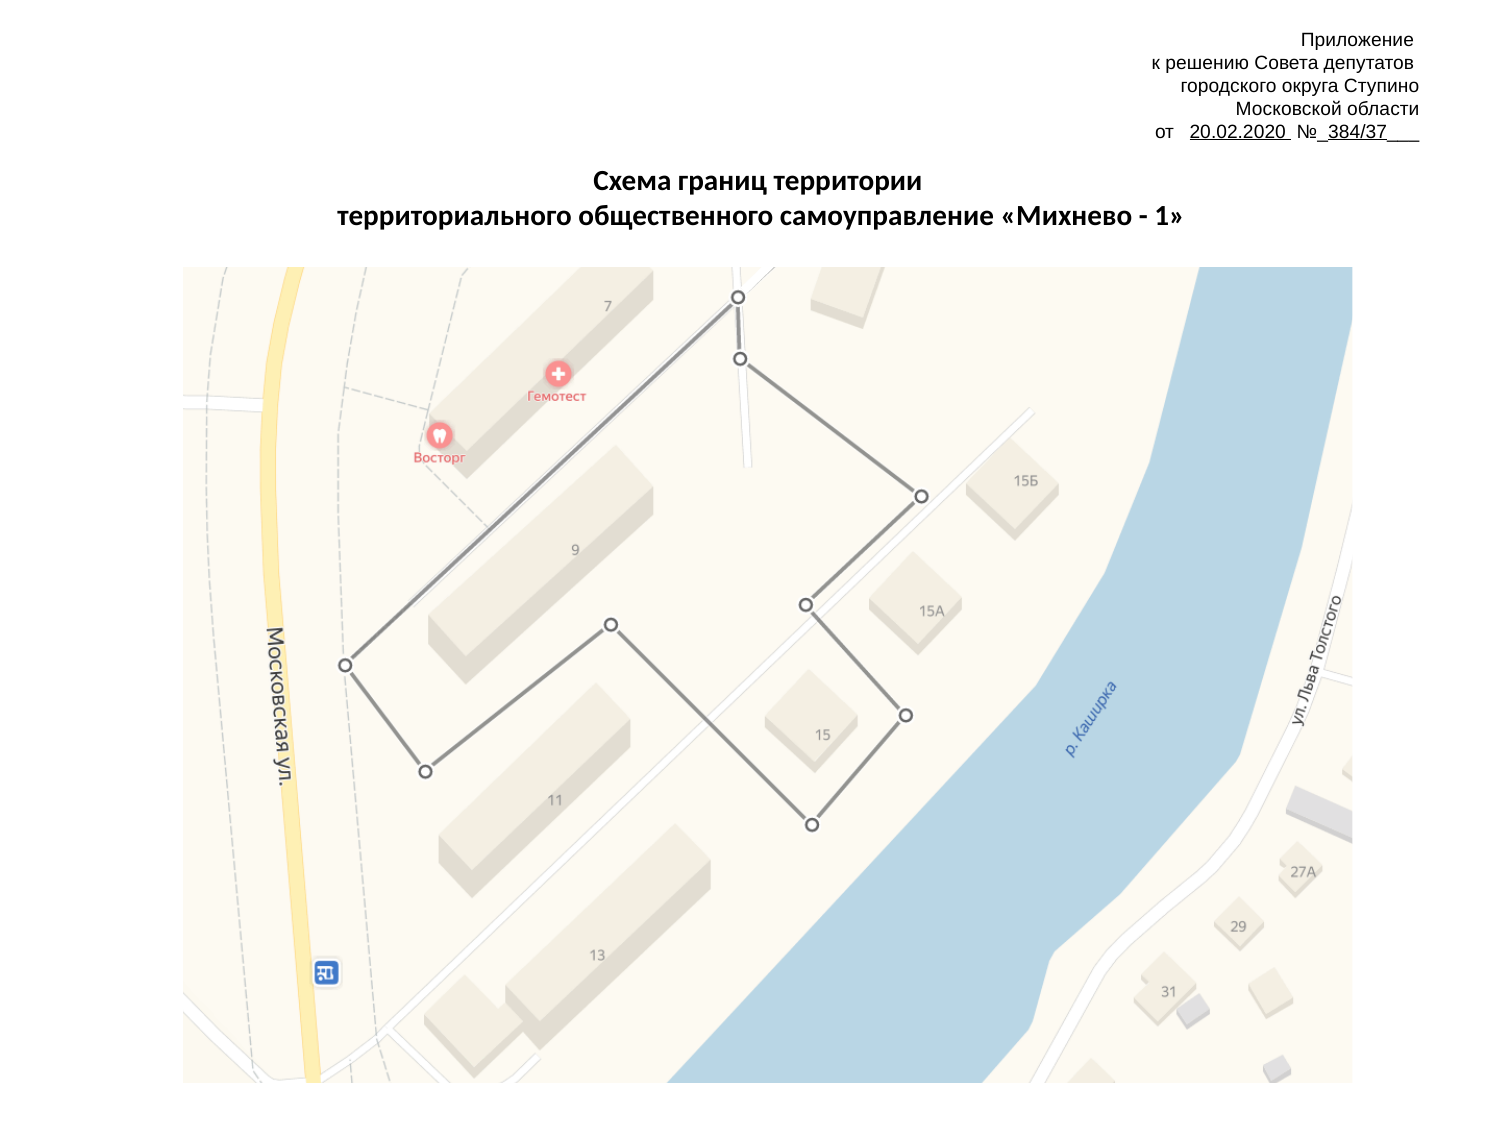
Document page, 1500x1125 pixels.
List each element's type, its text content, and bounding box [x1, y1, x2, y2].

title Приложение к решению Совета депутатов городского округа Ступино Московской области от 20.02.2020 №_384/37___ [159, 19, 1435, 197]
text_box Схема границ территории территориального общественного самоуправление «Михнево - 1» [123, 184, 1399, 279]
picture [182, 266, 1353, 1083]
text_box [762, 260, 775, 265]
